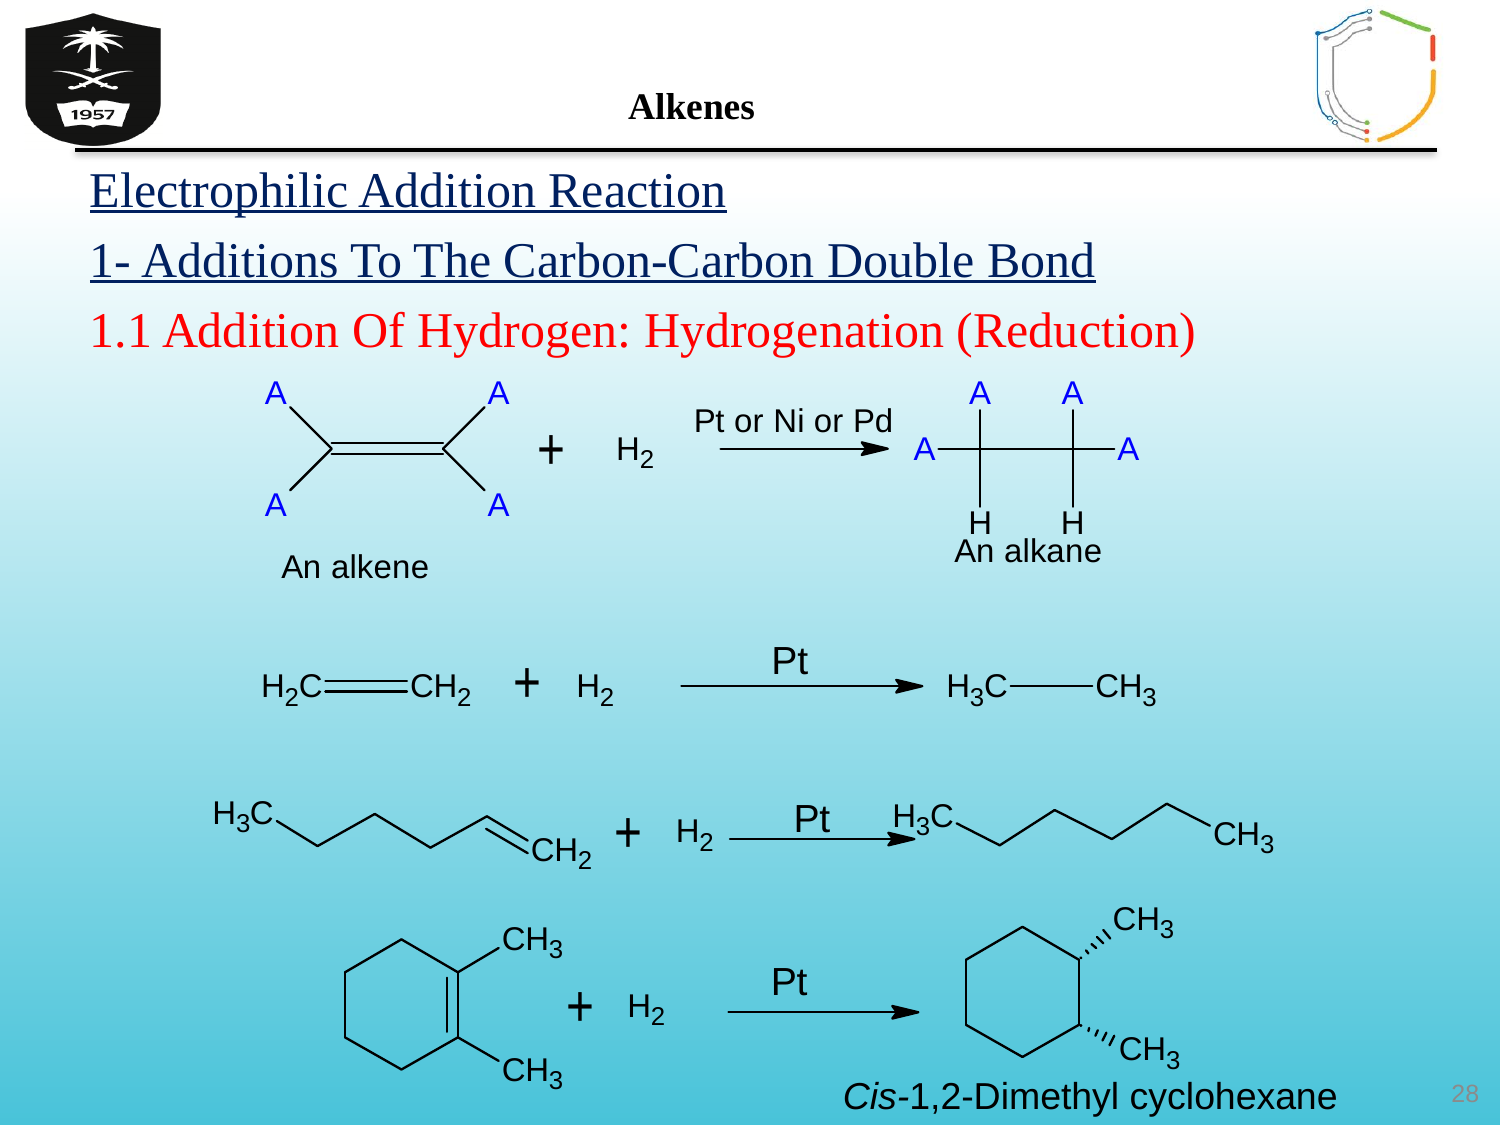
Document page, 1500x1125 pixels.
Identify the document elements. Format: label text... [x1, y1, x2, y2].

picture [1287, 0, 1463, 165]
text_box Electrophilic Addition Reaction 1- Additions To The Carbon-Carbon Double Bond 1.1 Addition Of Hydrogen: Hydrogenation (Reduction) [74, 160, 1425, 375]
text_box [212, 374, 1276, 1098]
text_box Alkenes [613, 74, 771, 135]
slide_number 28 [1279, 1062, 1495, 1122]
text_box Cis-1,2-Dimethyl cyclohexane [828, 1064, 1353, 1125]
picture [24, 12, 163, 151]
